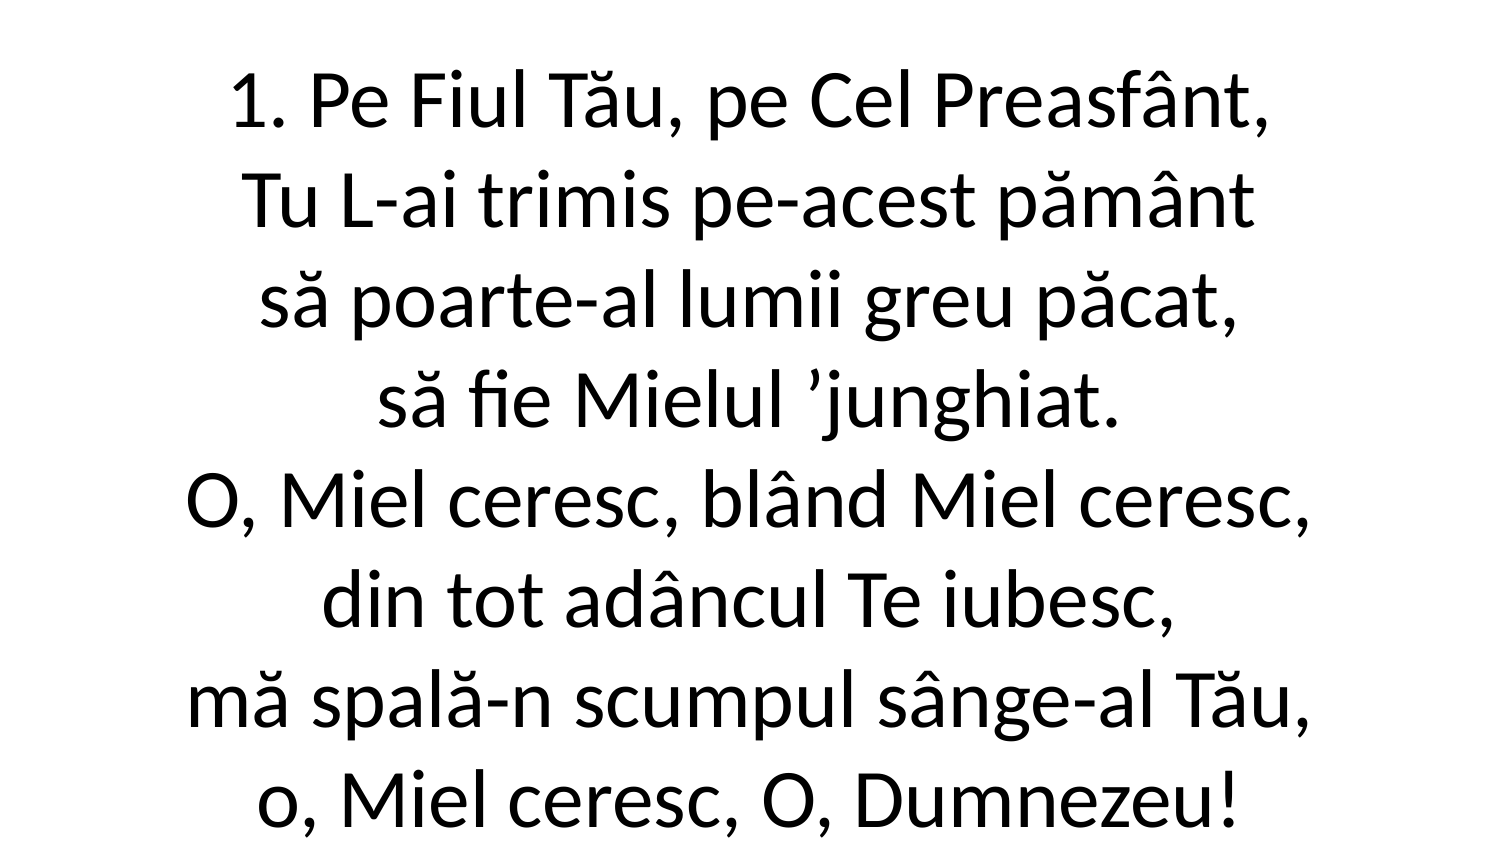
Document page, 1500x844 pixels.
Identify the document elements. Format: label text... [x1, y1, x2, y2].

text_box 1. Pe Fiul Tău, pe Cel Preasfânt, Tu L-ai trimis pe-acest pământ să poarte-al lumii greu păcat, să fie Mielul ʼjunghiat. O, Miel ceresc, blând Miel ceresc, din tot adâncul Te iubesc, mă spală-n scumpul sânge-al Tău, o, Miel ceresc, O, Dumnezeu! [170, 0, 1330, 844]
